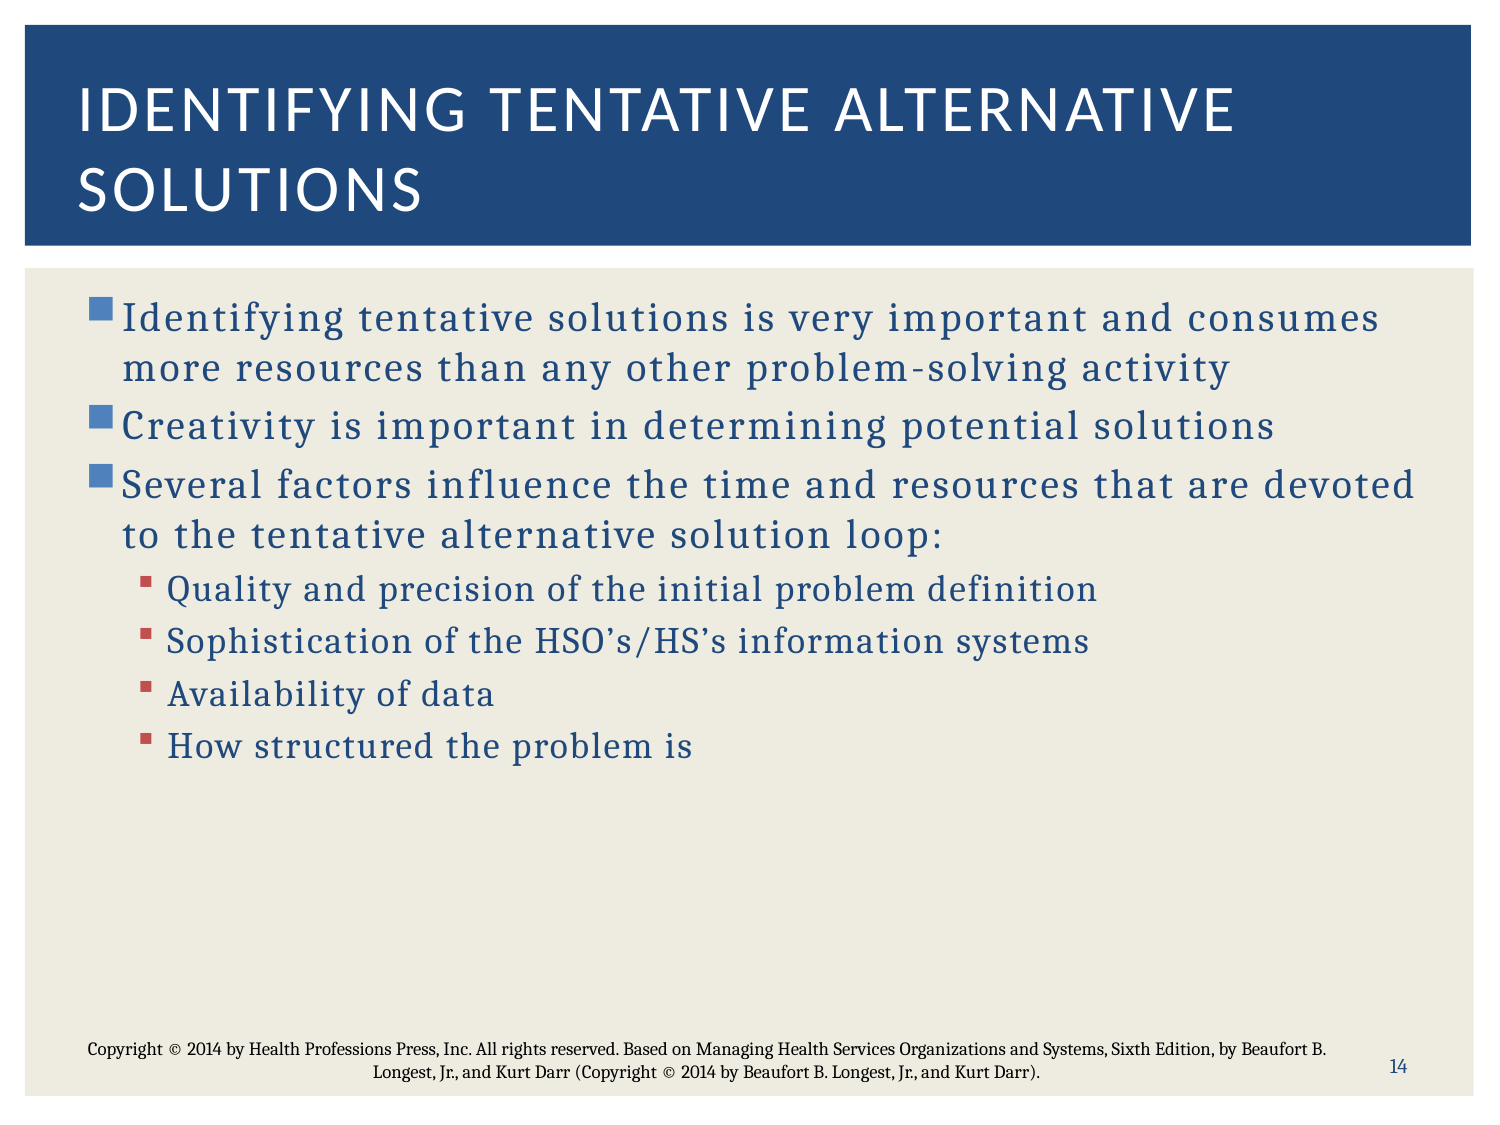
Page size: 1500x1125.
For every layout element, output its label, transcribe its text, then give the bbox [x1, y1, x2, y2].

title Identifying tentative alternative solutions [62, 58, 1438, 232]
slide_number 14 [1349, 1041, 1448, 1089]
list Identifying tentative solutions is very important and consumes more resources than any other problem-solving activity Creativity is important in determining potential solutions Several factors influence the time and resources that are devoted to the tentative alternative solution loop: Quality and precision of the initial problem definition Sophistication of the HSO’s/HS’s information systems Availability of data How structured the problem is [62, 281, 1442, 1005]
